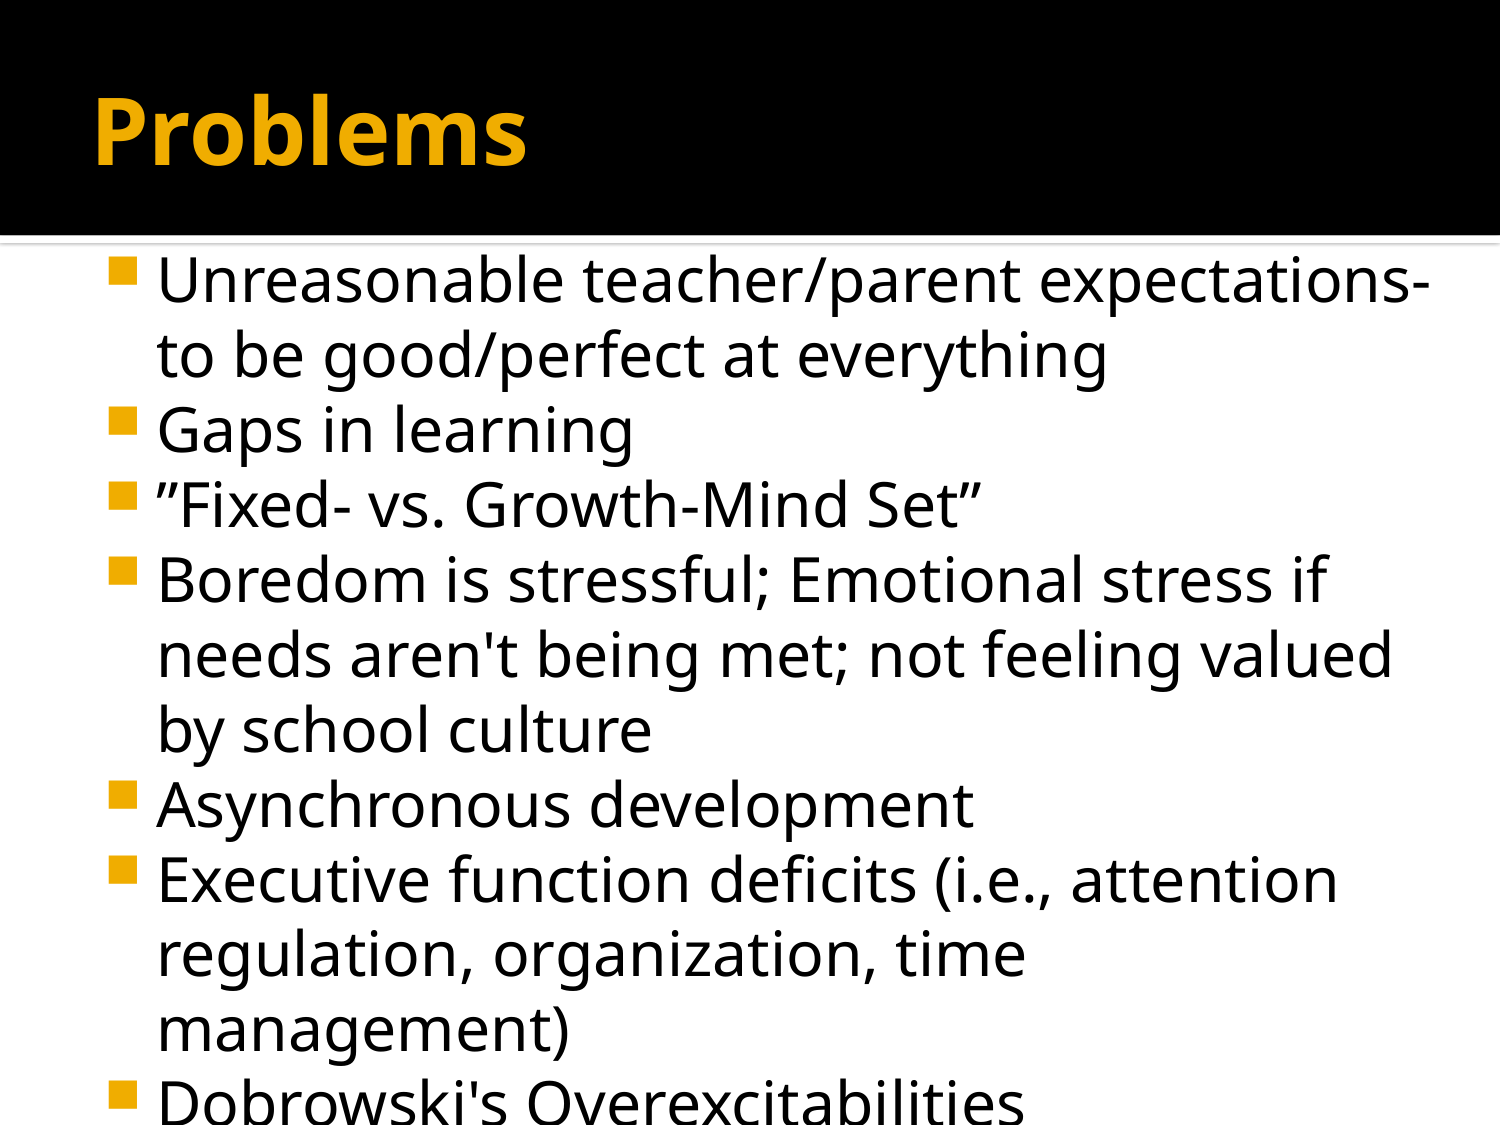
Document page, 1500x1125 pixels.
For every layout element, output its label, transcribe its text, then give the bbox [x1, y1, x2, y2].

title Problems [75, 25, 1425, 224]
list Unreasonable teacher/parent expectations-to be good/perfect at everything Gaps in learning ”Fixed- vs. Growth-Mind Set” Boredom is stressful; Emotional stress if needs aren't being met; not feeling valued by school culture Asynchronous development Executive function deficits (i.e., attention regulation, organization, time management) Dobrowski's Overexcitabilities [75, 224, 1450, 1050]
